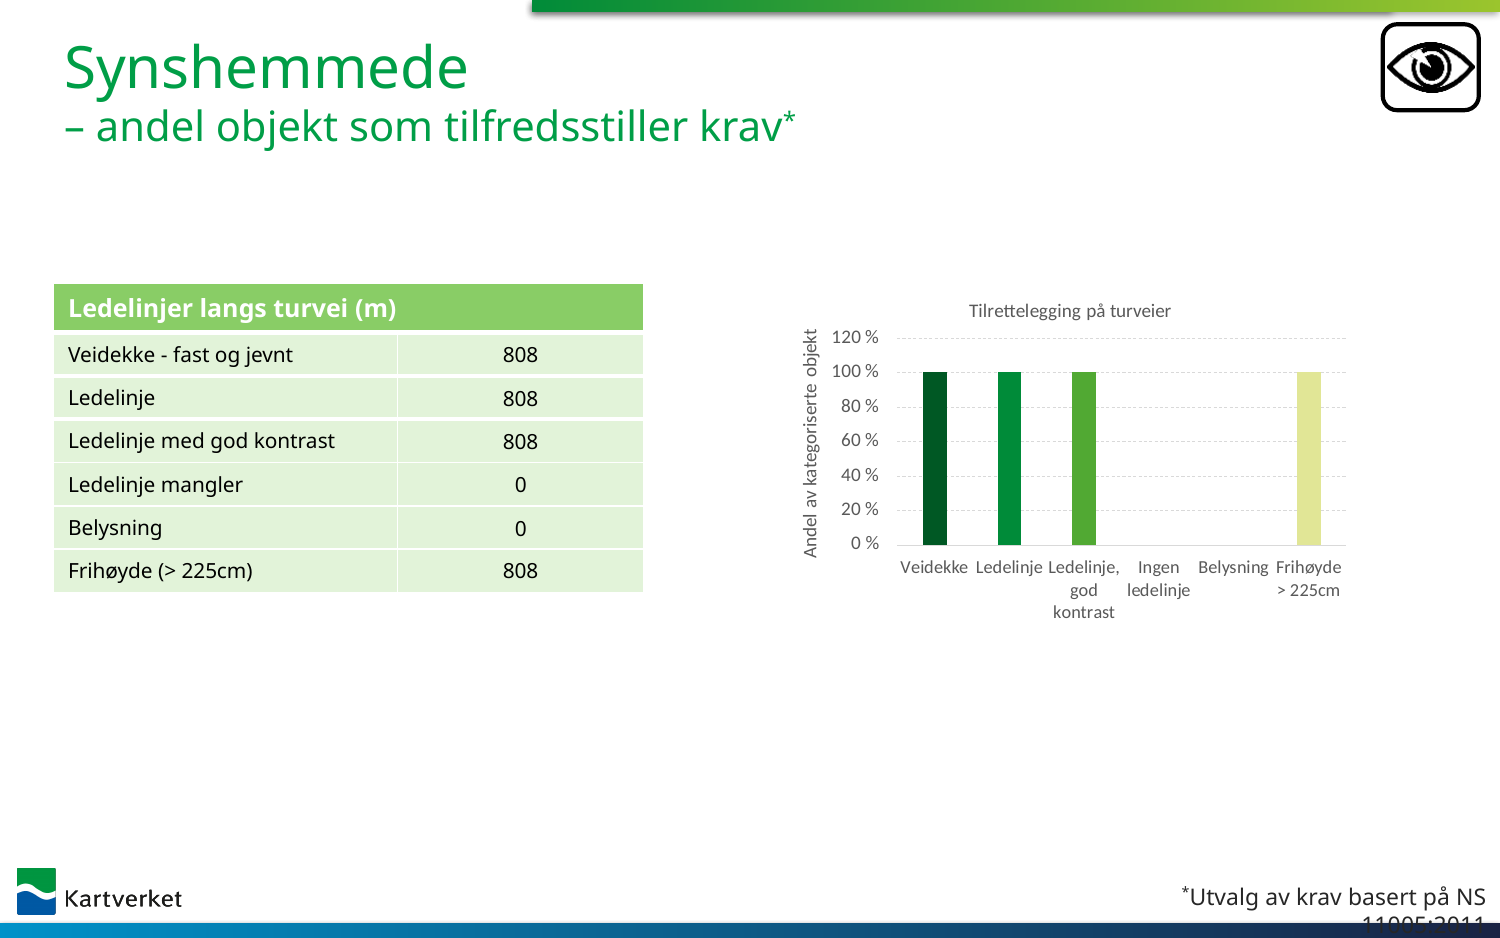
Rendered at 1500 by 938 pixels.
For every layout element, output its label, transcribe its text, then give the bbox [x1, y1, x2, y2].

text_box *Utvalg av krav basert på NS 11005:2011 [1068, 873, 1500, 938]
table_cell Belysning [54, 507, 397, 548]
text_box Synshemmede – andel objekt som tilfredsstiller krav* [49, 24, 1431, 158]
table_cell 0 [398, 507, 643, 548]
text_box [1382, 24, 1480, 111]
table_cell 808 [398, 378, 643, 417]
table_cell 0 [398, 463, 643, 505]
table_cell 808 [398, 550, 643, 592]
picture [791, 291, 1349, 630]
table_cell Ledelinje mangler [54, 463, 397, 505]
table_header Ledelinjer langs turvei (m) [54, 284, 643, 330]
table_cell Ledelinje [54, 378, 397, 417]
table_cell 808 [398, 335, 643, 374]
table_cell Veidekke - fast og jevnt [54, 335, 397, 374]
table_cell 808 [398, 421, 643, 462]
table_cell Frihøyde (> 225cm) [54, 550, 397, 592]
table_cell Ledelinje med god kontrast [54, 421, 397, 462]
